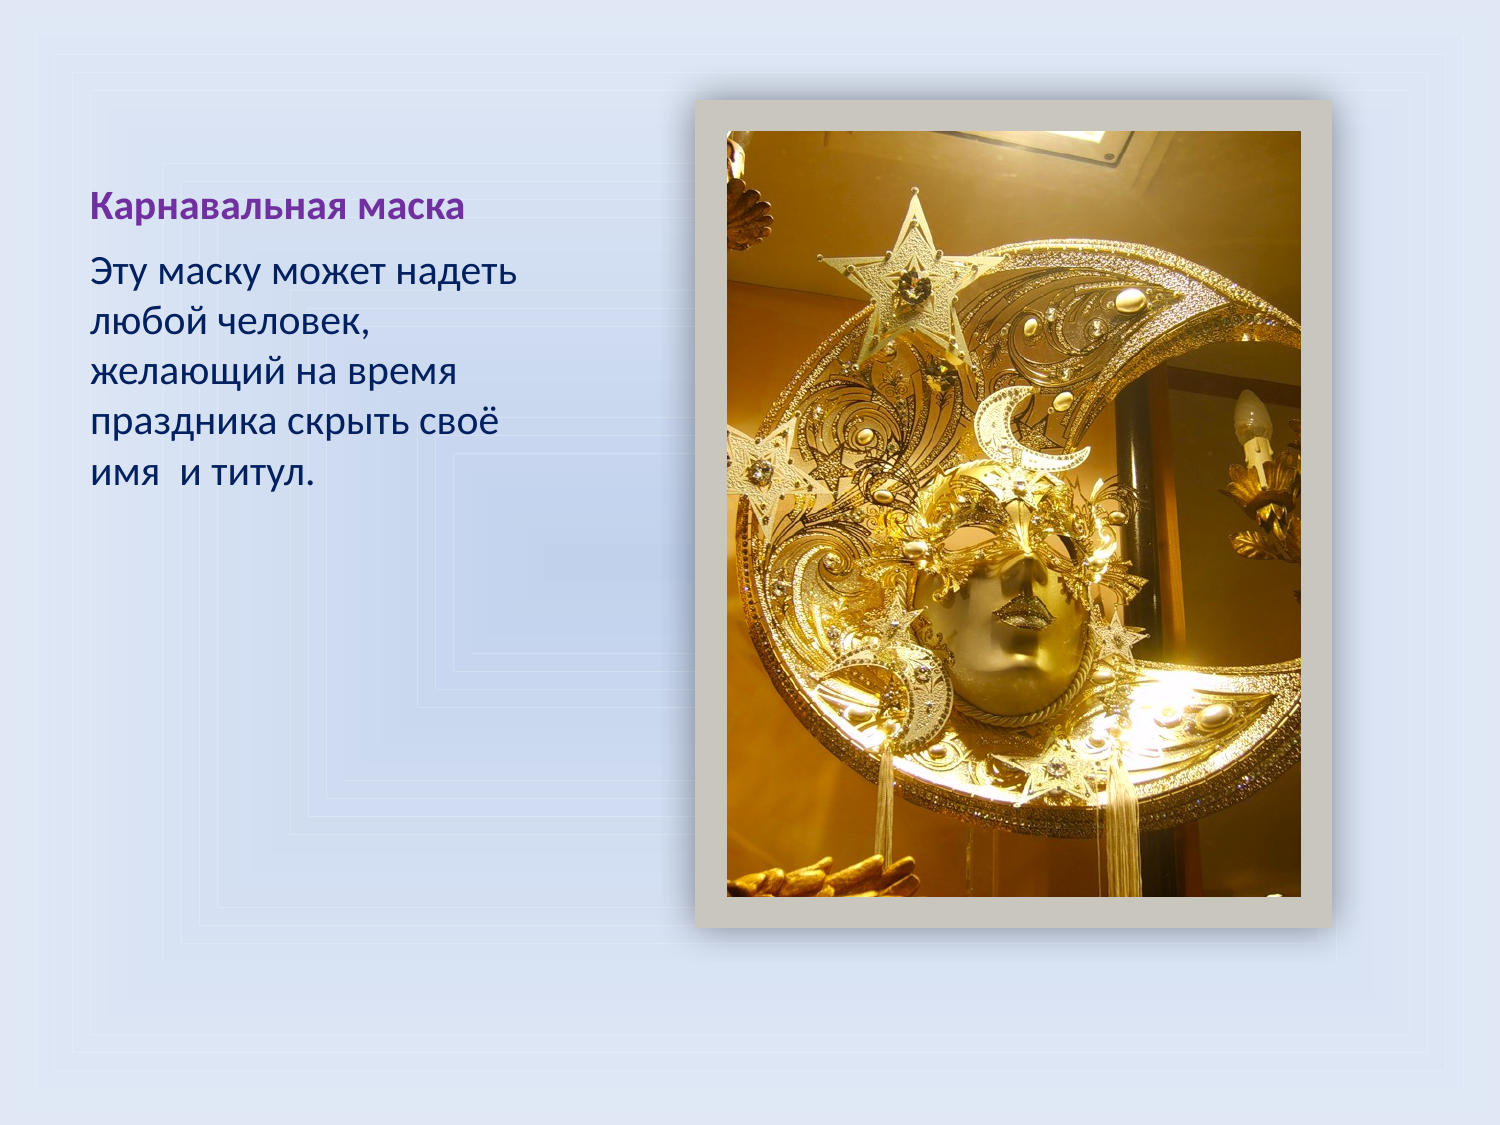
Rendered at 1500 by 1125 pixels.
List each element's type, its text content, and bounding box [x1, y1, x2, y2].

list Эту маску может надеть любой человек, желающий на время праздника скрыть своё имя и титул. [75, 235, 569, 1005]
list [726, 131, 1301, 898]
title Карнавальная маска [75, 44, 569, 235]
